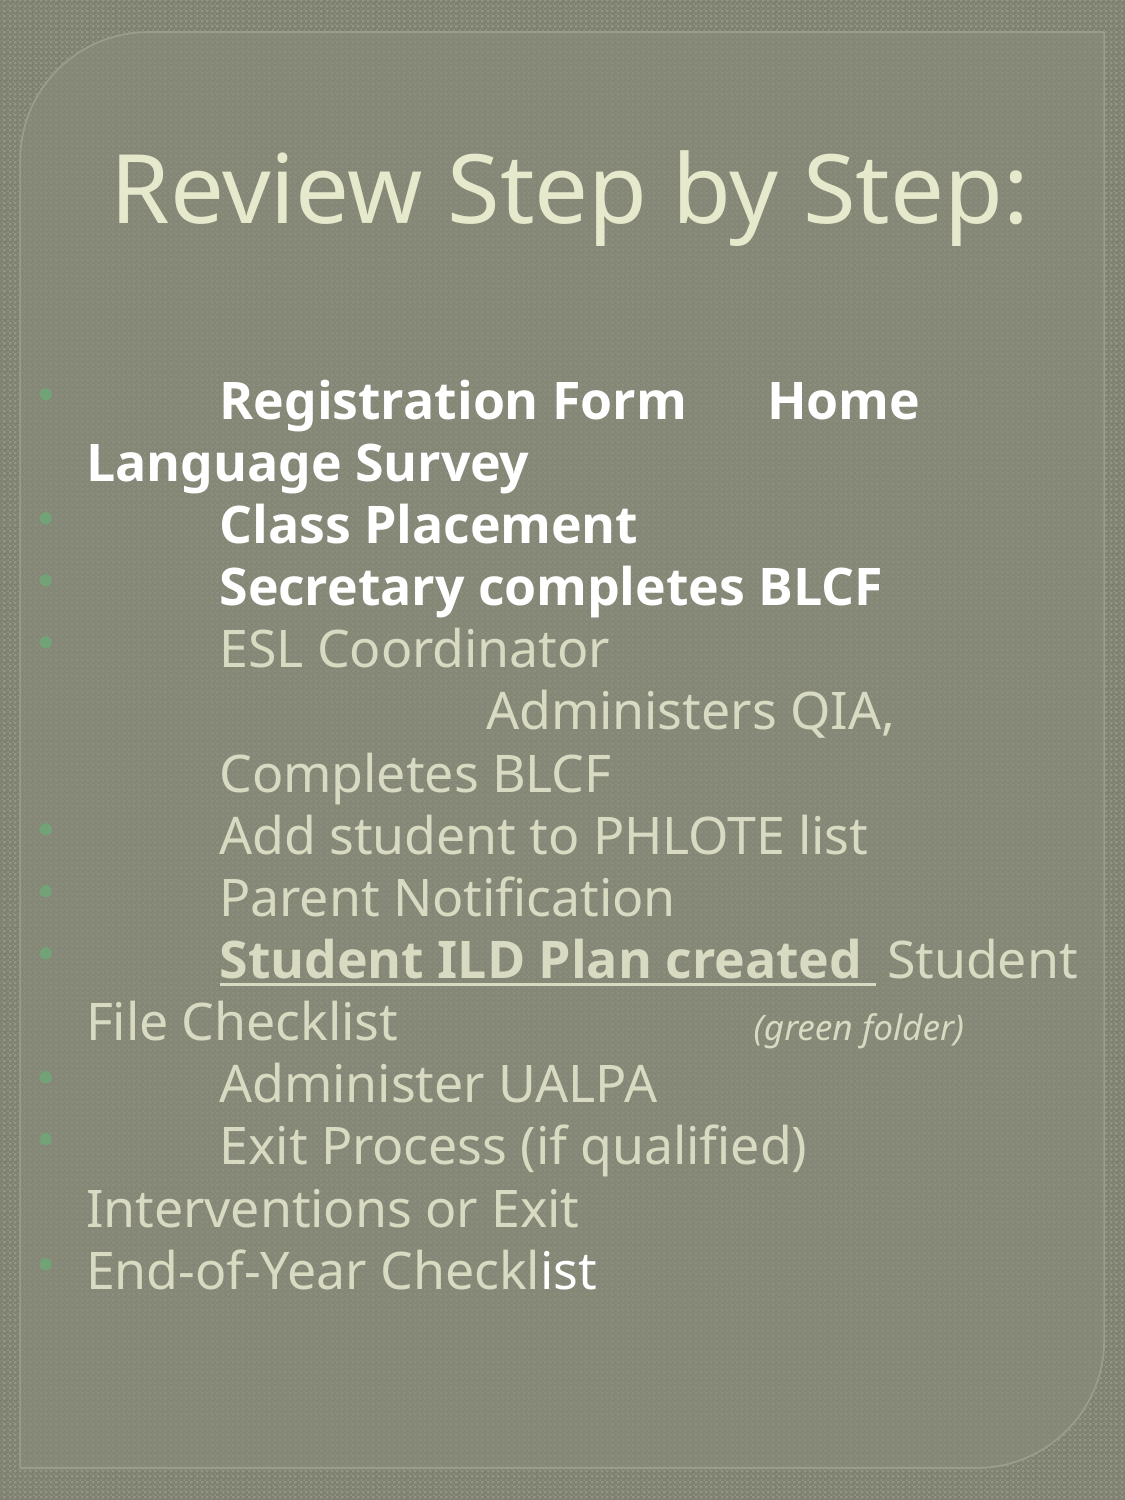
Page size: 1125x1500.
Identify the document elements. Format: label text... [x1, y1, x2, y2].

list Registration Form Home Language Survey Class Placement Secretary completes BLCF ESL Coordinator Administers QIA, Completes BLCF Add student to PHLOTE list Parent Notification Student ILD Plan created Student File Checklist (green folder) Administer UALPA Exit Process (if qualified) Interventions or Exit End-of-Year Checklist [24, 359, 1101, 1351]
title Review Step by Step: [56, 55, 1075, 250]
